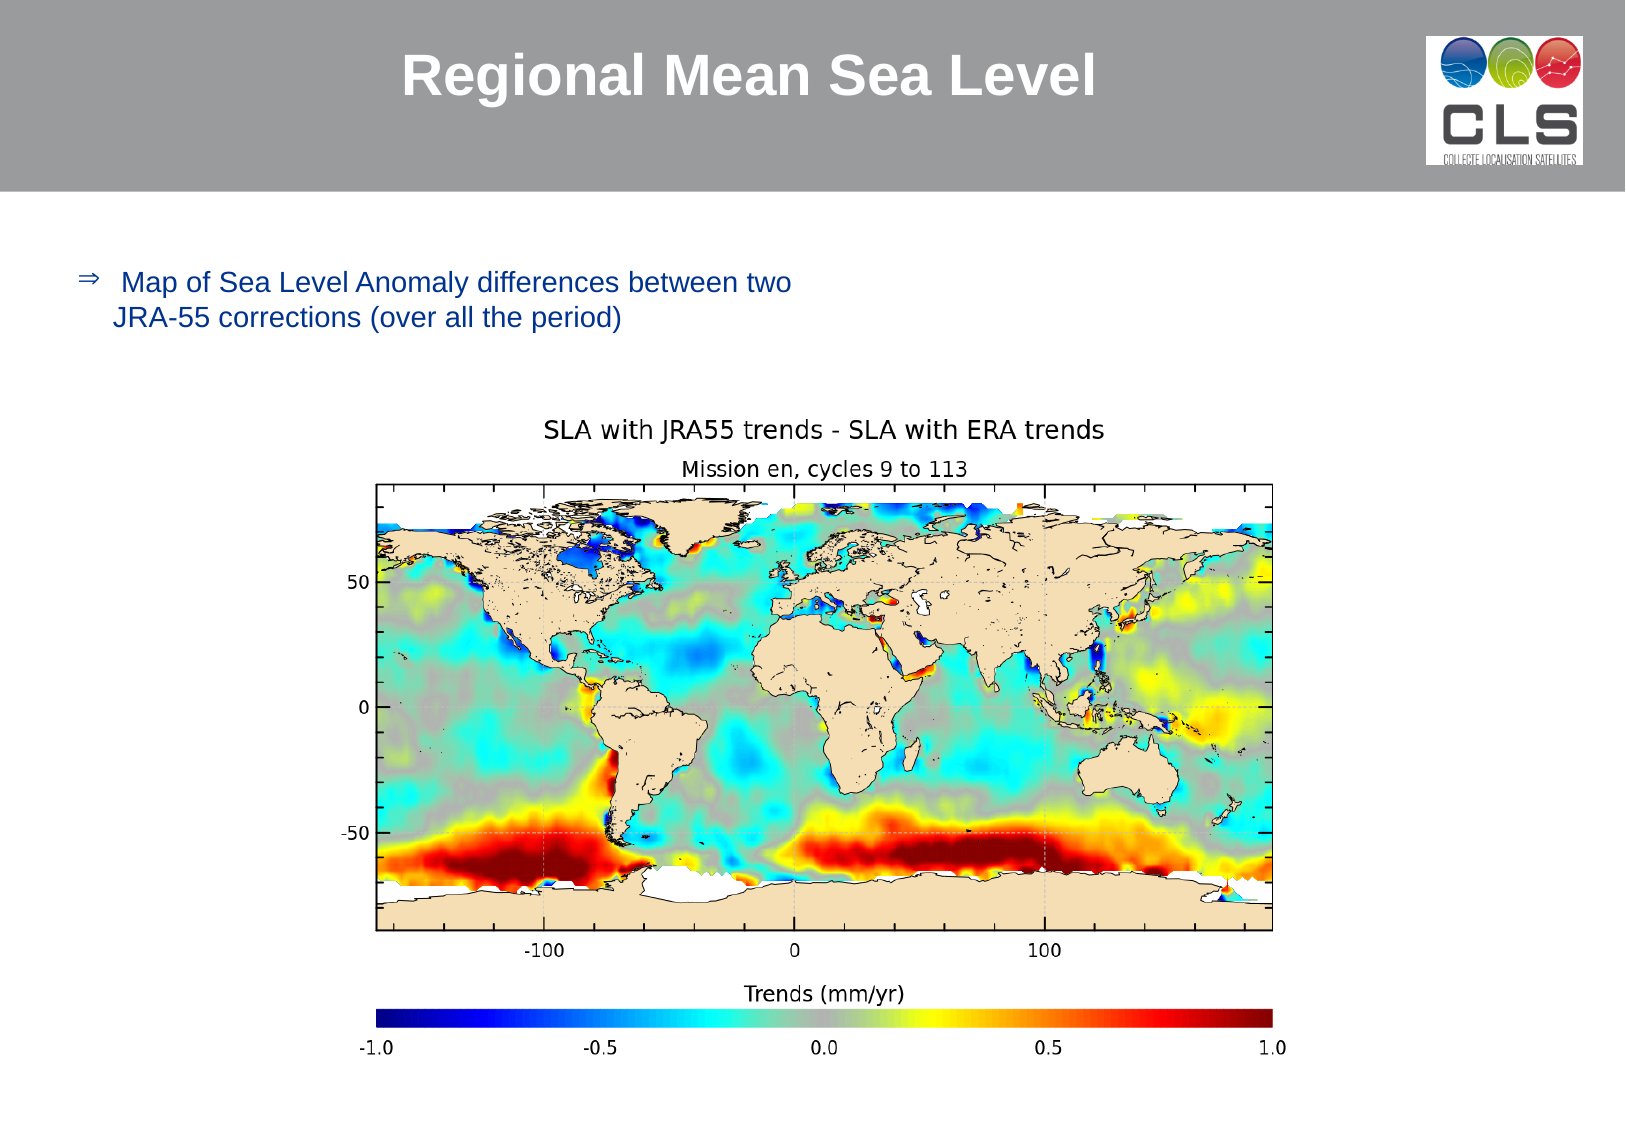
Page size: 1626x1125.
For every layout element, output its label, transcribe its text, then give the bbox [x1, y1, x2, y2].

picture [265, 387, 1325, 1092]
text_box Map of Sea Level Anomaly differences between two JRA-55 corrections (over all the period) [62, 220, 841, 376]
picture [1426, 36, 1583, 165]
text_box Regional Mean Sea Level [386, 40, 1162, 119]
